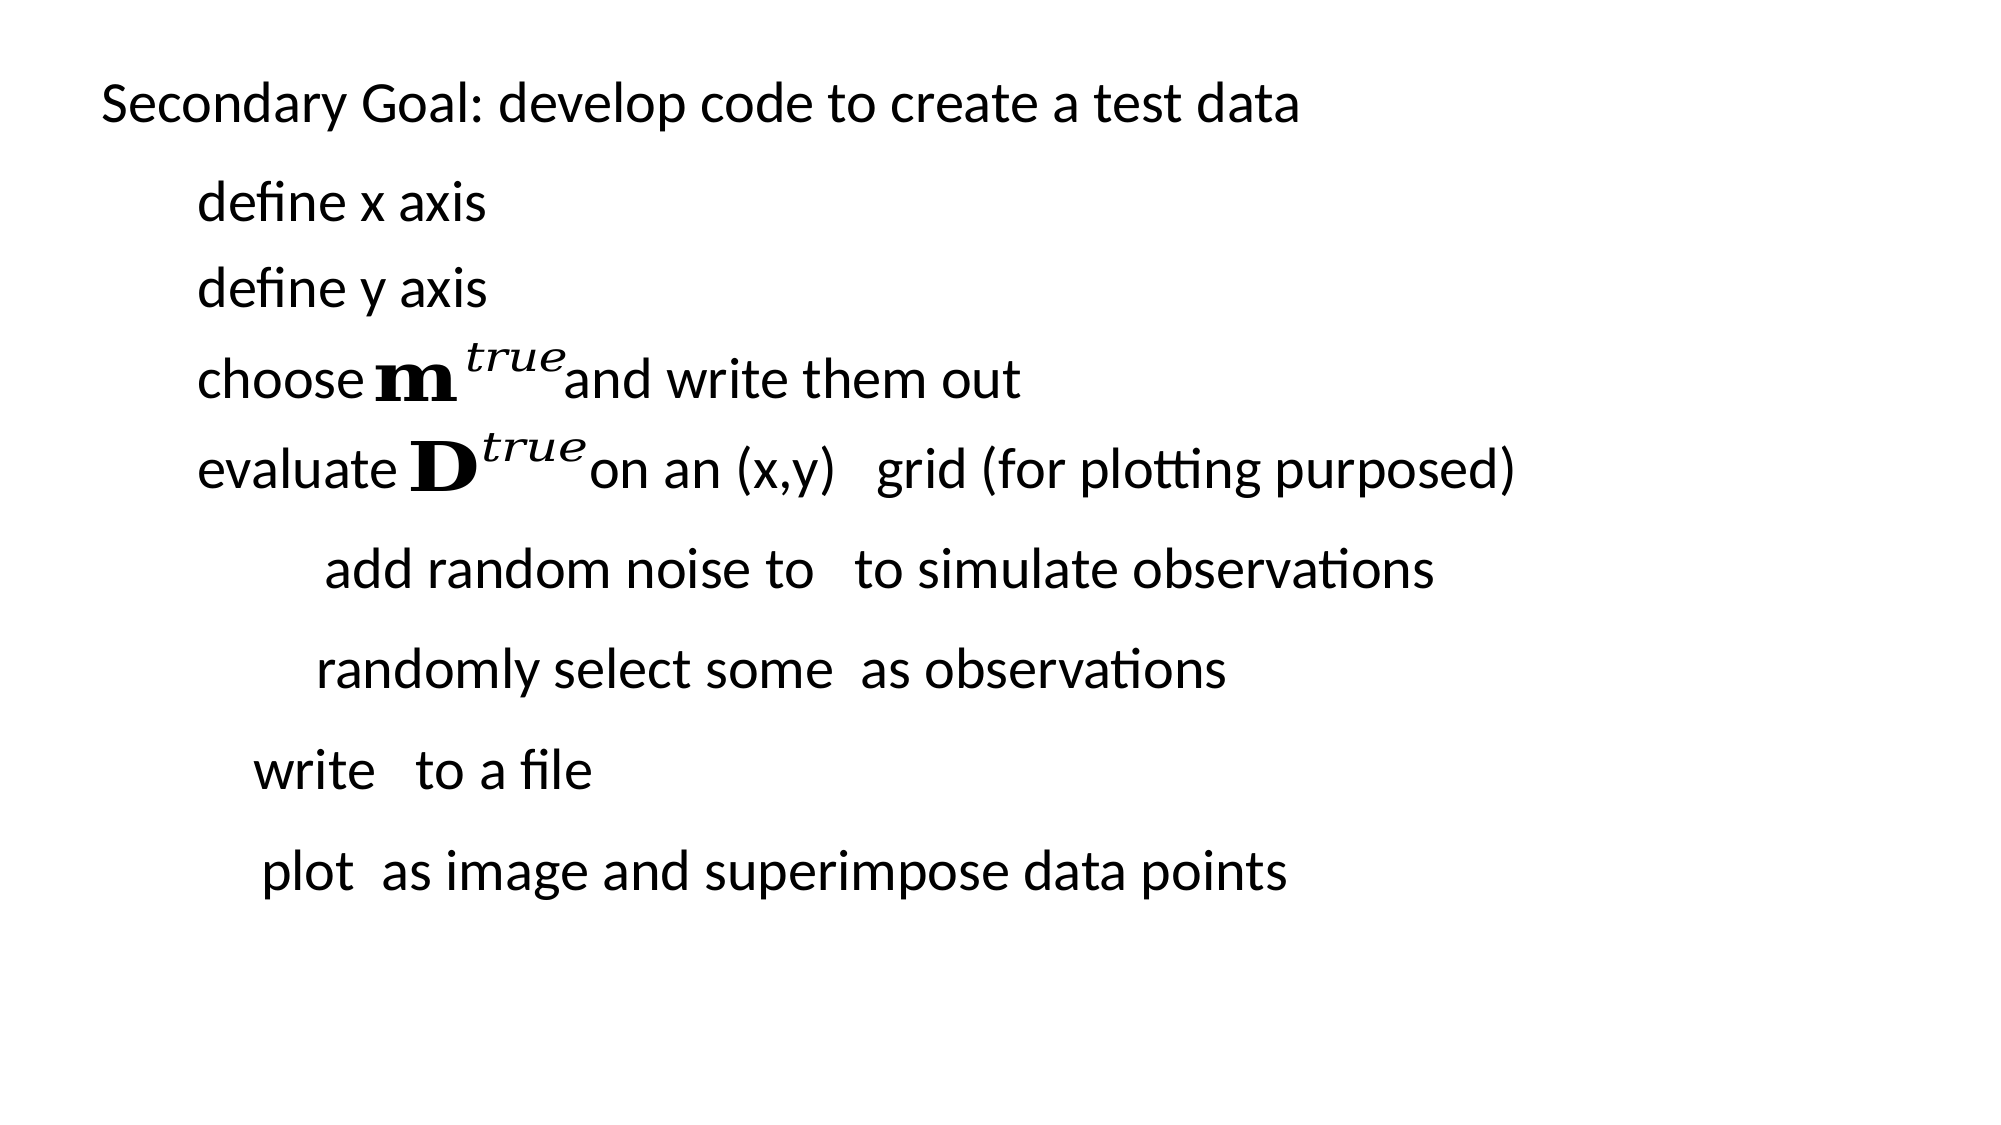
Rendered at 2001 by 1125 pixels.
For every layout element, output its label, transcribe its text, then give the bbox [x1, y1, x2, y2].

text_box evaluate [182, 423, 440, 508]
text_box define y axis [183, 241, 504, 327]
text_box define x axis [183, 155, 503, 241]
text_box Secondary Goal: develop code to create a test data [86, 56, 1317, 142]
text_box on an (x,y) grid (for plotting purposed) [574, 423, 1560, 508]
text_box and write them out [549, 332, 1051, 418]
text_box choose [182, 332, 394, 418]
